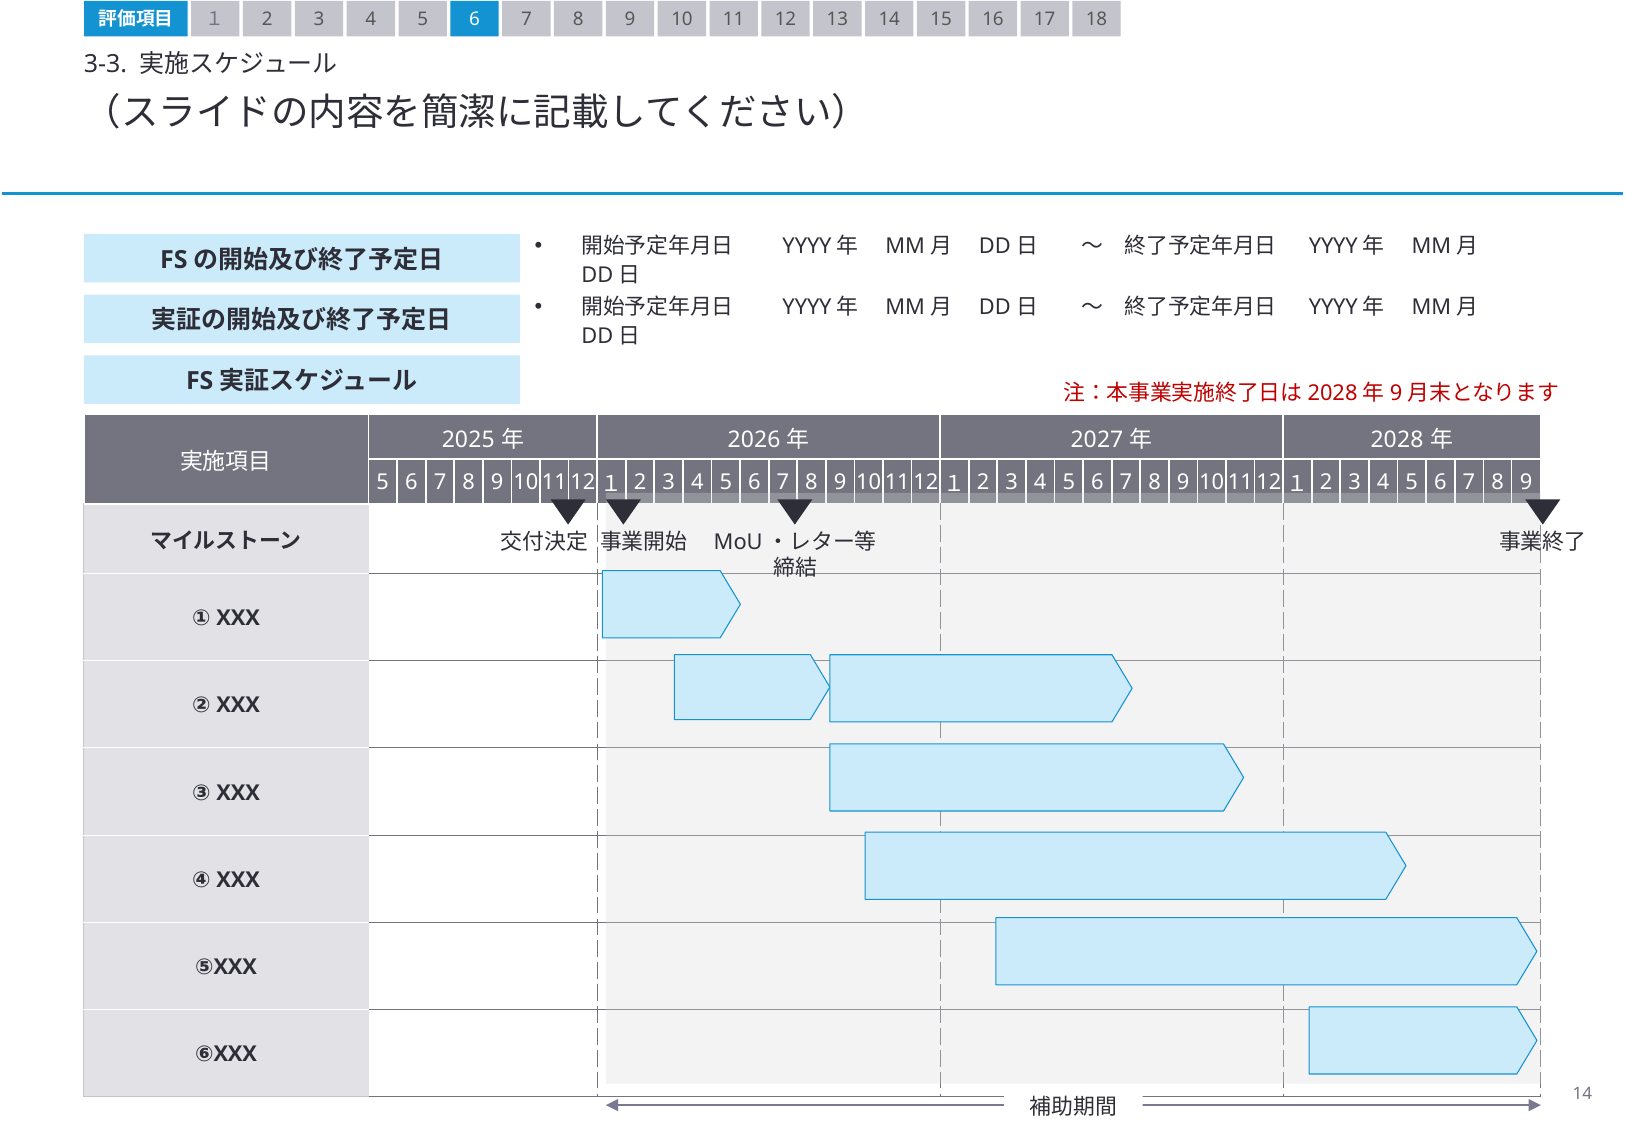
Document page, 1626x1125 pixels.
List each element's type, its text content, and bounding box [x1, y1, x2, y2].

text_box 交付決定 [498, 527, 590, 553]
table_cell 12 [569, 460, 596, 503]
table_cell [369, 574, 597, 660]
text_box [829, 654, 1133, 722]
table_cell [597, 553, 605, 573]
table_cell [940, 1084, 1283, 1090]
text_box [1309, 1006, 1537, 1074]
text_box [602, 570, 741, 638]
table_cell 7 [770, 460, 796, 492]
table_cell 3 [655, 460, 682, 492]
text_box [865, 832, 1406, 900]
text_box [829, 743, 1244, 812]
table_cell [597, 661, 605, 747]
text_box 開始予定年月日 YYYY年 MM月 DD日 ～ 終了予定年月日 YYYY年 MM月 DD日 [534, 233, 1507, 283]
text_box 注：本事業実施終了日は2028年9月末となります [1063, 375, 1560, 409]
table_cell [597, 505, 605, 527]
table_cell [369, 748, 597, 835]
table_header 2028年 [1284, 415, 1540, 458]
text_box 開始予定年月日 YYYY年 MM月 DD日 ～ 終了予定年月日 YYYY年 MM月 DD日 [534, 294, 1507, 343]
table_header 2026年 [598, 415, 939, 458]
table_header 実施項目 [85, 415, 368, 503]
table_cell 2 [1313, 460, 1339, 492]
table_cell 3 [1341, 460, 1368, 492]
table_cell １ [598, 460, 625, 503]
table_cell ⑥XXX [84, 1010, 369, 1096]
table_cell ④ XXX [84, 836, 369, 922]
table_cell [597, 923, 605, 1009]
table_cell 7 [1456, 460, 1483, 492]
table_cell 9 [1512, 460, 1540, 492]
text_box [605, 498, 642, 526]
text_box FS実証スケジュール [83, 354, 521, 405]
table_cell 8 [1484, 460, 1511, 492]
text_box [605, 492, 1542, 1084]
table_cell 11 [541, 460, 568, 503]
table_cell １ [941, 460, 968, 492]
table_cell 10 [512, 460, 539, 503]
table_cell マイルストーン [84, 505, 369, 573]
table_cell 8 [798, 460, 825, 492]
table_cell 8 [455, 460, 482, 503]
list （スライドの内容を簡潔に記載してください） [84, 83, 1543, 183]
table_cell 12 [1255, 460, 1282, 492]
text_box [674, 654, 829, 720]
table_cell 7 [427, 460, 453, 503]
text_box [83, 0, 1122, 37]
table_cell [597, 574, 605, 660]
table_cell [369, 661, 597, 747]
table_header 2025年 [369, 415, 596, 458]
text_box [549, 498, 587, 526]
table_cell 2 [627, 460, 653, 492]
table_cell [597, 836, 605, 922]
table_cell 10 [1198, 460, 1225, 492]
table_cell 4 [684, 460, 711, 492]
table_cell 9 [1170, 460, 1197, 492]
text_box [995, 917, 1537, 985]
table_cell [369, 1010, 597, 1096]
table_cell 9 [484, 460, 511, 503]
table_cell [597, 748, 605, 835]
table_cell 7 [1113, 460, 1139, 492]
table_cell ⑤XXX [84, 923, 369, 1009]
table_cell 2 [970, 460, 996, 492]
text_box MoU・レター等締結 [707, 527, 884, 553]
table_cell 5 [712, 460, 739, 492]
text_box 実証の開始及び終了予定日 [83, 294, 521, 344]
table_cell 5 [369, 460, 396, 503]
table_cell 5 [1055, 460, 1082, 492]
table_cell 12 [912, 460, 939, 492]
table_cell １ [1284, 460, 1311, 492]
table_cell 4 [1370, 460, 1397, 492]
table_cell [597, 1010, 940, 1096]
table_cell 9 [827, 460, 854, 492]
table_cell ③ XXX [84, 748, 369, 835]
table_cell 6 [398, 460, 425, 503]
table_cell [369, 923, 597, 1009]
text_box [776, 498, 814, 526]
table_cell 11 [884, 460, 911, 492]
table_cell 4 [1027, 460, 1054, 492]
list 3-3. 実施スケジュール [84, 40, 1543, 82]
table_cell 3 [998, 460, 1025, 492]
table_cell 6 [1084, 460, 1111, 492]
table_cell ② XXX [84, 661, 369, 747]
table_cell 8 [1141, 460, 1168, 492]
text_box 事業終了 [1497, 527, 1589, 553]
table_cell 6 [741, 460, 768, 492]
text_box [1524, 498, 1562, 526]
table_cell ① XXX [84, 574, 369, 660]
table_cell 10 [855, 460, 882, 492]
table_header 2027年 [941, 415, 1282, 458]
table_cell [1283, 1084, 1540, 1090]
text_box 事業開始 [598, 527, 690, 553]
table_cell 6 [1427, 460, 1454, 492]
text_box FSの開始及び終了予定日 [83, 233, 521, 283]
table_cell [369, 836, 597, 922]
table_cell 5 [1398, 460, 1425, 492]
table_cell 11 [1227, 460, 1254, 492]
table_cell [369, 505, 597, 573]
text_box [605, 1090, 1542, 1121]
